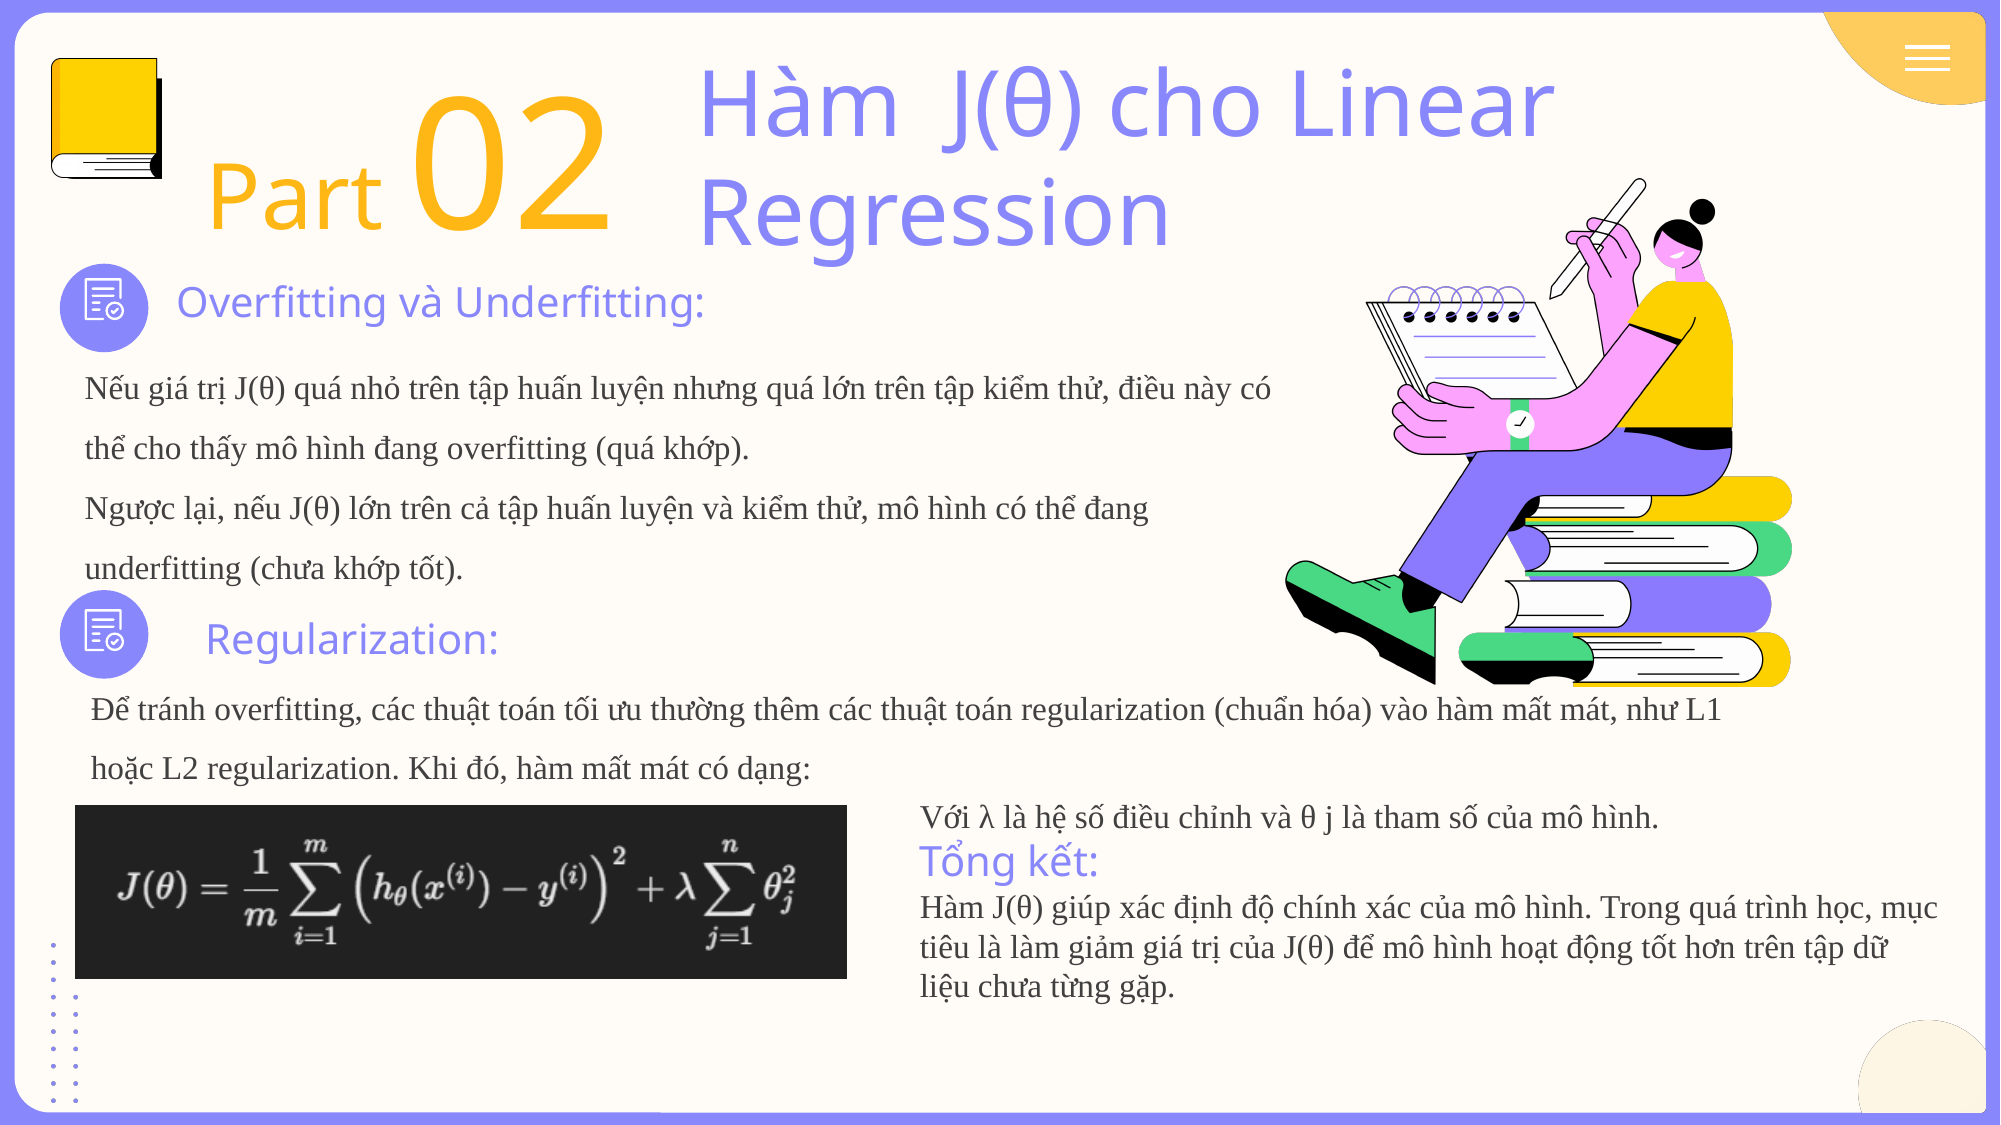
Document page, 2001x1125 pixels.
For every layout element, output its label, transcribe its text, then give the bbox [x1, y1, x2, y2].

picture [1823, 12, 1986, 105]
text_box [83, 608, 126, 653]
text_box Để tránh overfitting, các thuật toán tối ưu thường thêm các thuật toán regularization (chuẩn hóa) vào hàm mất mát, như L1 hoặc L2 regularization. Khi đó, hàm mất mát có dạng: [75, 659, 1768, 794]
text_box Nếu giá trị J(θ) quá nhỏ trên tập huấn luyện nhưng quá lớn trên tập kiểm thử, điều này có thể cho thấy mô hình đang overfitting (quá khớp). Ngược lại, nếu J(θ) lớn trên cả tập huấn luyện và kiểm thử, mô hình có thể đang underfitting (chưa khớp tốt). [75, 342, 1285, 591]
picture [1285, 178, 1792, 688]
text_box Với λ là hệ số điều chỉnh và θ j là tham số của mô hình. Tổng kết: Hàm J(θ) giúp xác định độ chính xác của mô hình. Trong quá trình học, mục tiêu là làm giảm giá trị của J(θ) để mô hình hoạt động tốt hơn trên tập dữ liệu chưa từng gặp. [904, 787, 1959, 1012]
text_box Regularization: [191, 605, 637, 682]
picture [51, 805, 847, 1103]
text_box Overfitting và Underfitting: [168, 275, 1113, 326]
picture [51, 58, 162, 179]
text_box Part 02 [191, 38, 1192, 274]
text_box Hàm J(θ) cho Linear Regression [681, 36, 1745, 272]
text_box [58, 262, 150, 343]
text_box [58, 589, 150, 680]
text_box [83, 277, 126, 322]
picture [1858, 1020, 1986, 1113]
